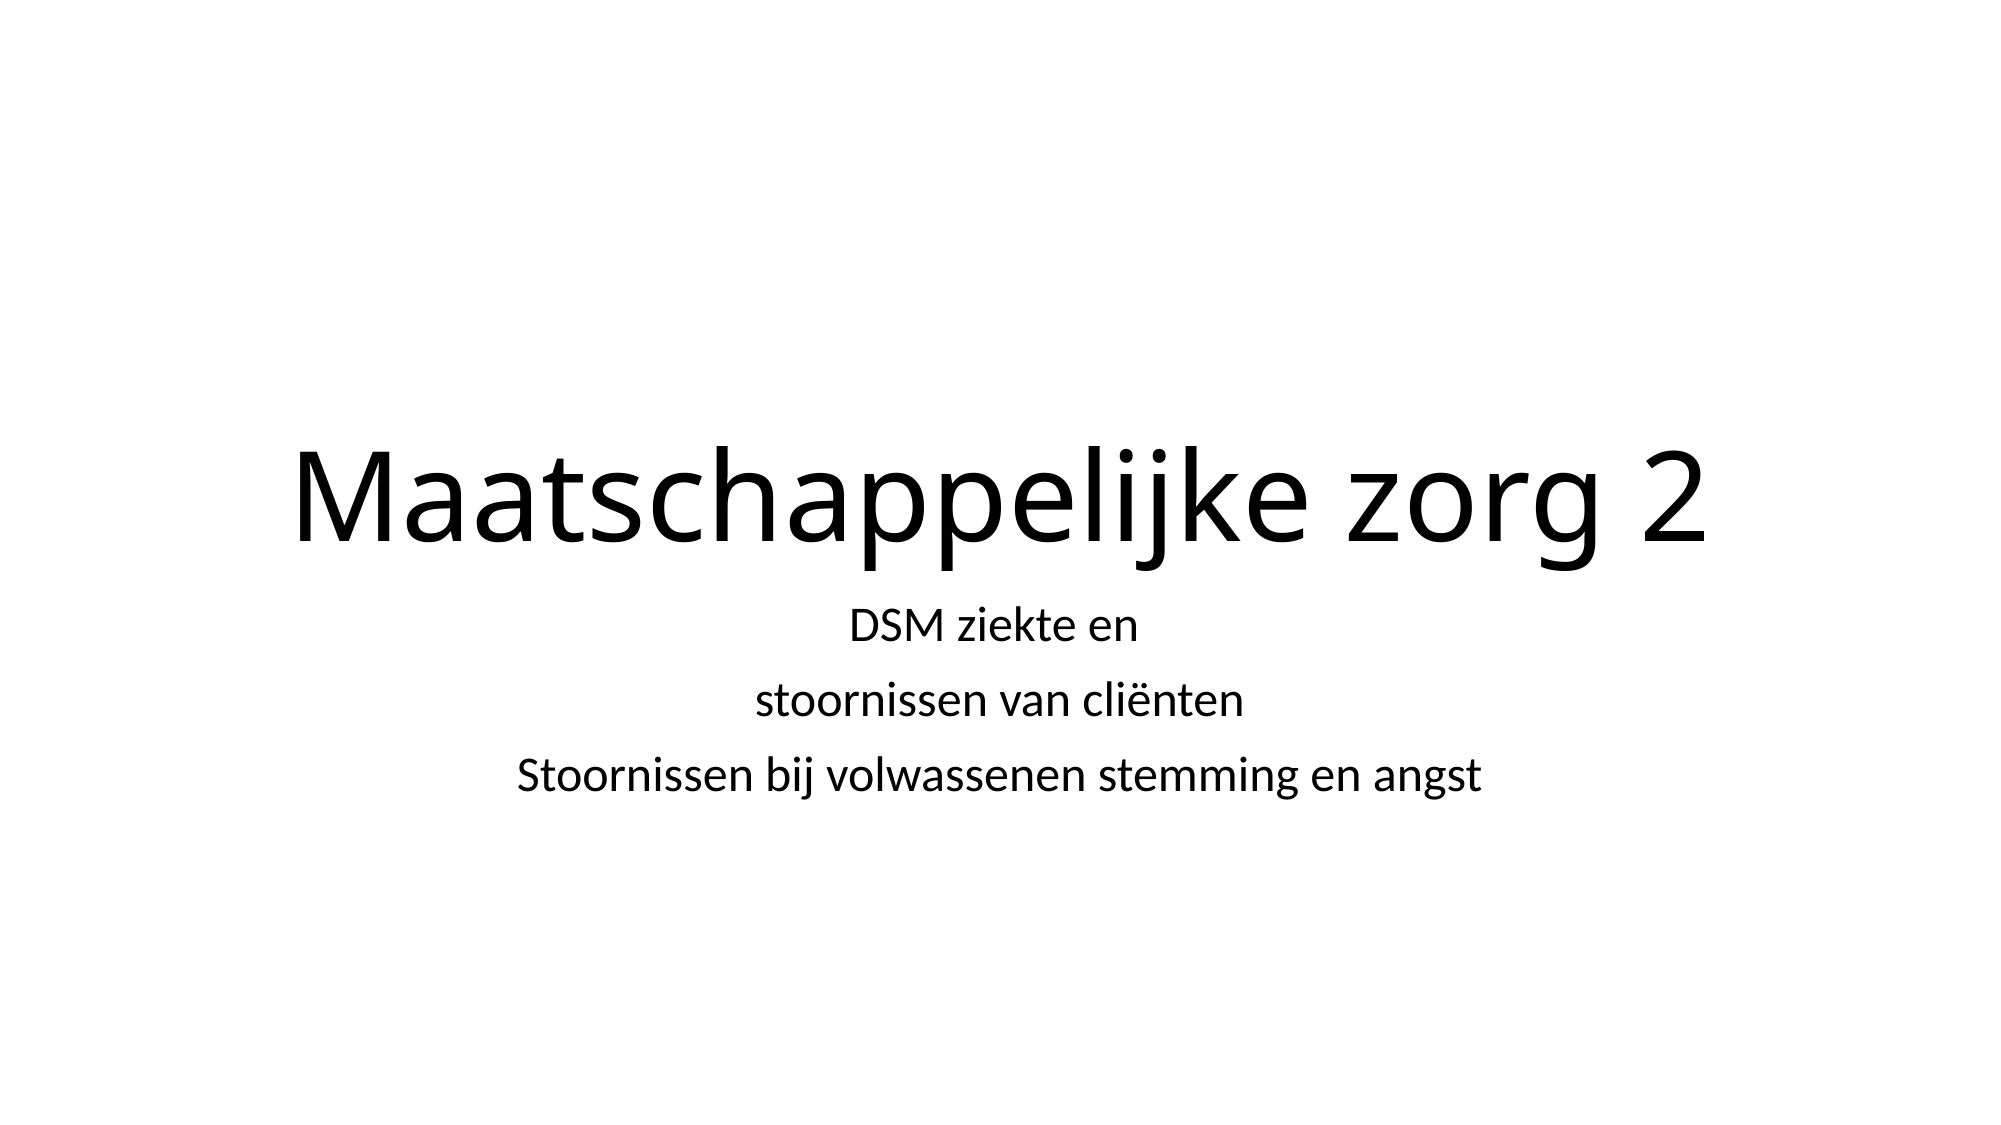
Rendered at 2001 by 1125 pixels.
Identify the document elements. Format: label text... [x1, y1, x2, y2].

title Maatschappelijke zorg 2 [249, 184, 1750, 576]
subtitle DSM ziekte en stoornissen van cliënten Stoornissen bij volwassenen stemming en angst [249, 590, 1750, 863]
